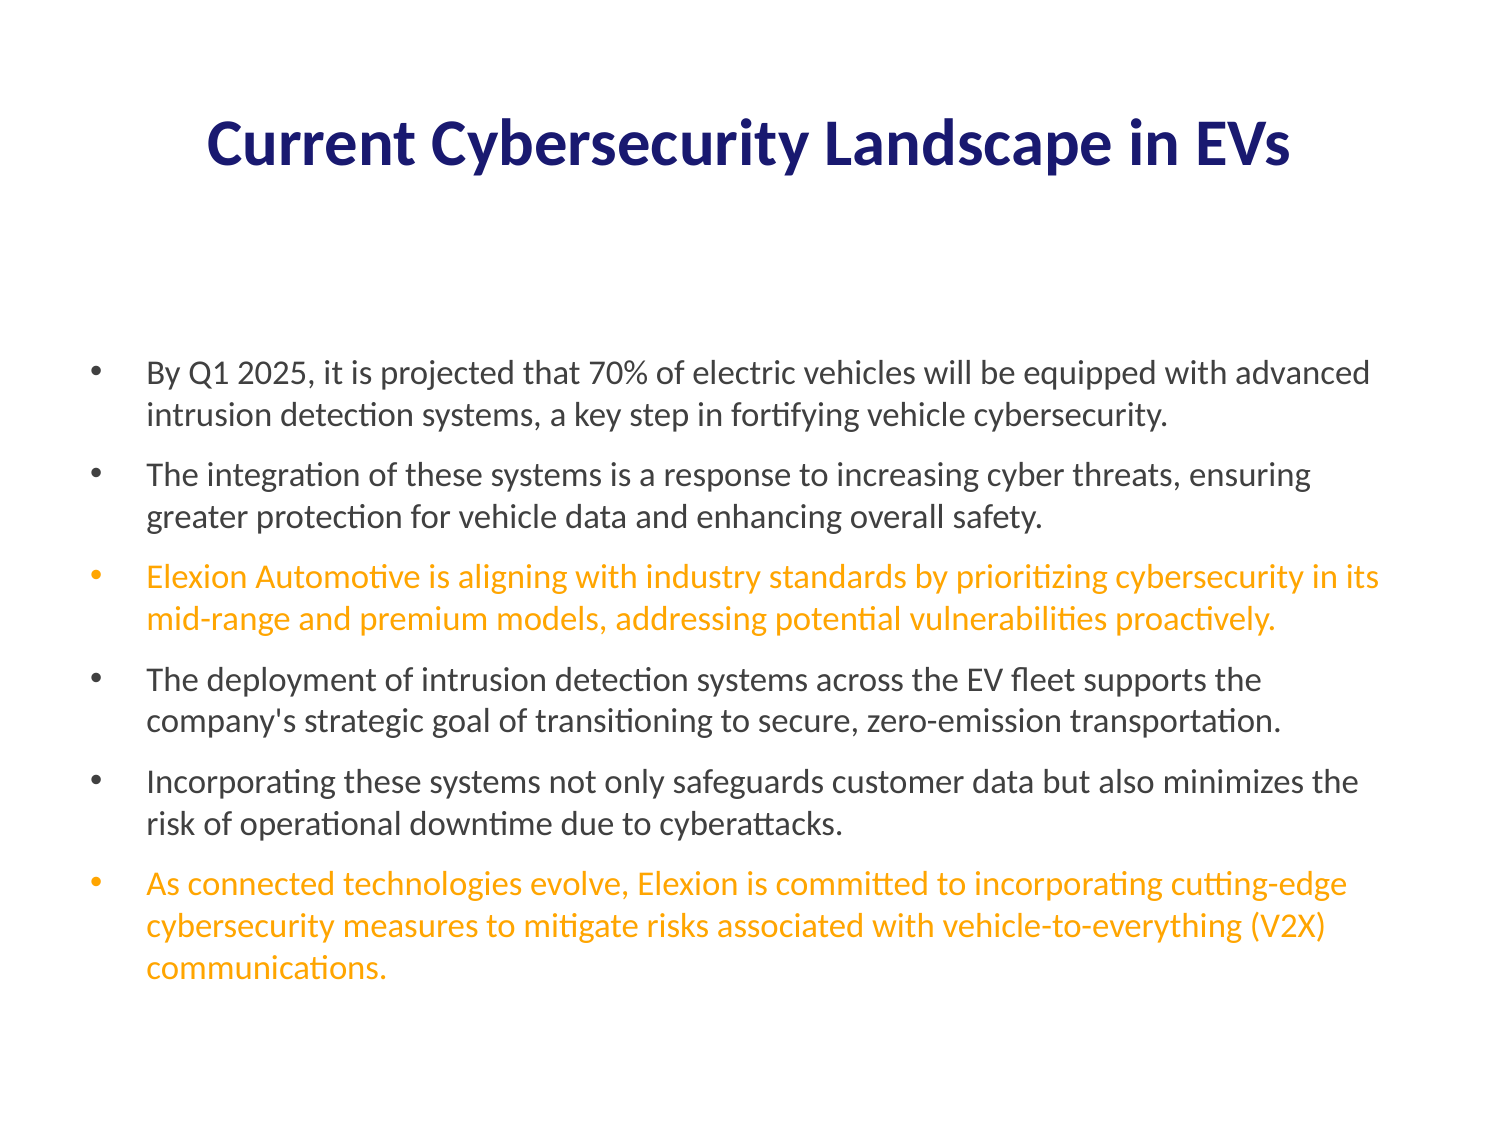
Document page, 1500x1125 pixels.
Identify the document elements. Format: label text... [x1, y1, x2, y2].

list By Q1 2025, it is projected that 70% of electric vehicles will be equipped with advanced intrusion detection systems, a key step in fortifying vehicle cybersecurity. The integration of these systems is a response to increasing cyber threats, ensuring greater protection for vehicle data and enhancing overall safety. Elexion Automotive is aligning with industry standards by prioritizing cybersecurity in its mid-range and premium models, addressing potential vulnerabilities proactively. The deployment of intrusion detection systems across the EV fleet supports the company's strategic goal of transitioning to secure, zero-emission transportation. Incorporating these systems not only safeguards customer data but also minimizes the risk of operational downtime due to cyberattacks. As connected technologies evolve, Elexion is committed to incorporating cutting-edge cybersecurity measures to mitigate risks associated with vehicle-to-everything (V2X) communications. [75, 260, 1425, 1004]
title Current Cybersecurity Landscape in EVs [75, 45, 1425, 233]
